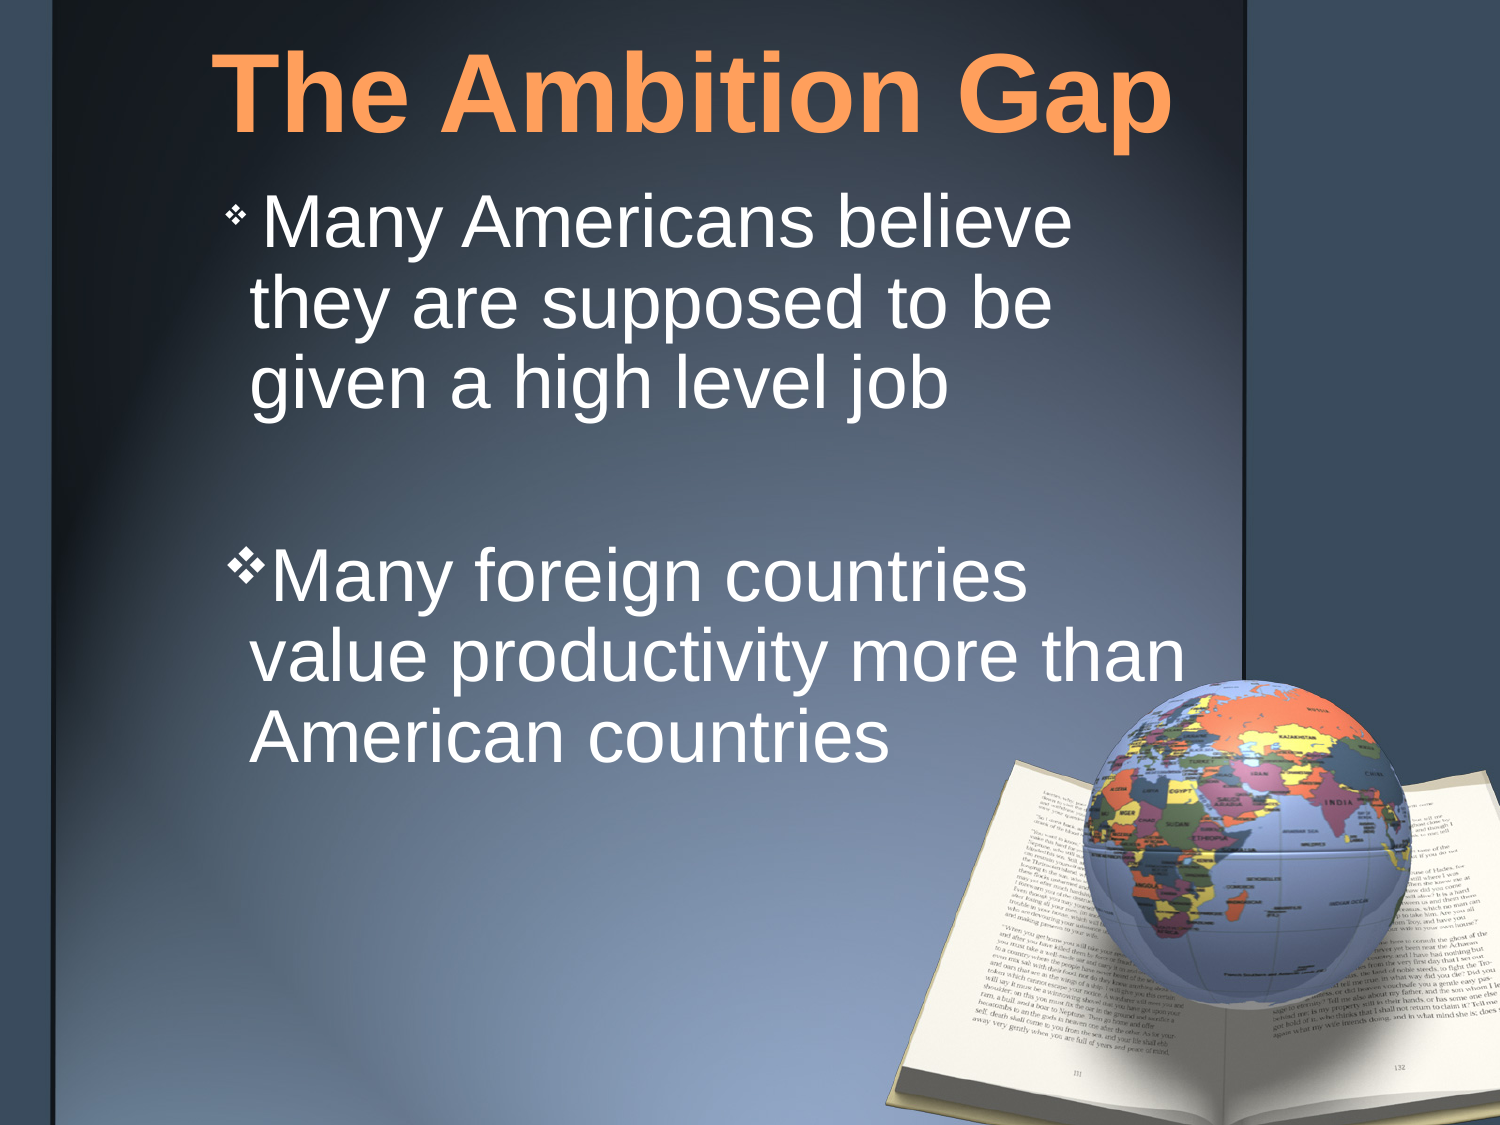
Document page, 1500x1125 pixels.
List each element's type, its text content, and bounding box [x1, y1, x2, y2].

text_box Many Americans believe they are supposed to be given a high level job Many foreign countries value productivity more than American countries [87, 174, 1213, 787]
text_box The Ambition Gap [112, 12, 1275, 163]
picture [0, 0, 1500, 1125]
